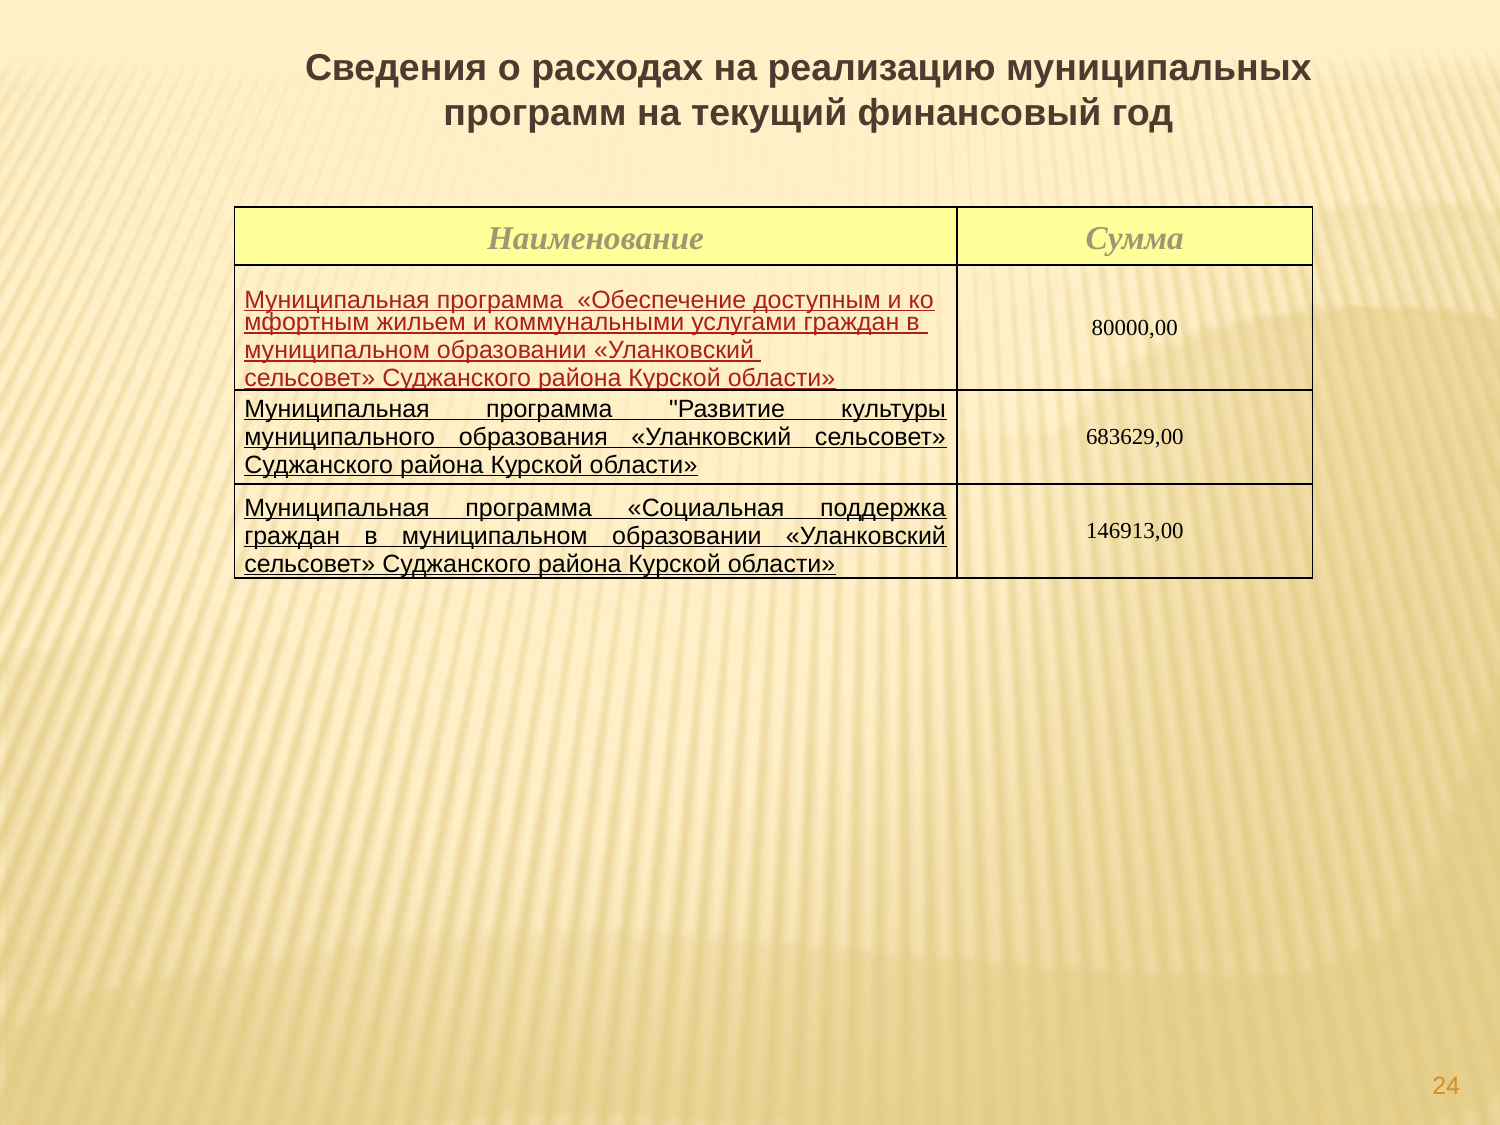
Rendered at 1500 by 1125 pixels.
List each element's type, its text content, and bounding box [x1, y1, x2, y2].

table_cell 80000,00 [958, 266, 1312, 389]
table_cell 683629,00 [958, 391, 1312, 483]
table_header Сумма [958, 208, 1312, 264]
table_cell Муниципальная программа «Социальная поддержка граждан в муниципальном образовании «Уланковский сельсовет» Суджанского района Курской области» [235, 485, 956, 577]
table_header Наименование [235, 208, 956, 264]
text_box Сведения о расходах на реализацию муниципальных программ на текущий финансовый год [269, 35, 1348, 140]
table_cell 146913,00 [958, 485, 1312, 577]
table_cell Муниципальная программа "Развитие культуры муниципального образования «Уланковский сельсовет» Суджанского района Курской области» [235, 391, 956, 483]
table_cell Муниципальная программа «Обеспечение доступным и комфортным жильем и коммунальными услугами граждан в муниципальном образовании «Уланковский сельсовет» Суджанского района Курской области» [235, 266, 956, 389]
slide_number 24 [1350, 1062, 1475, 1103]
